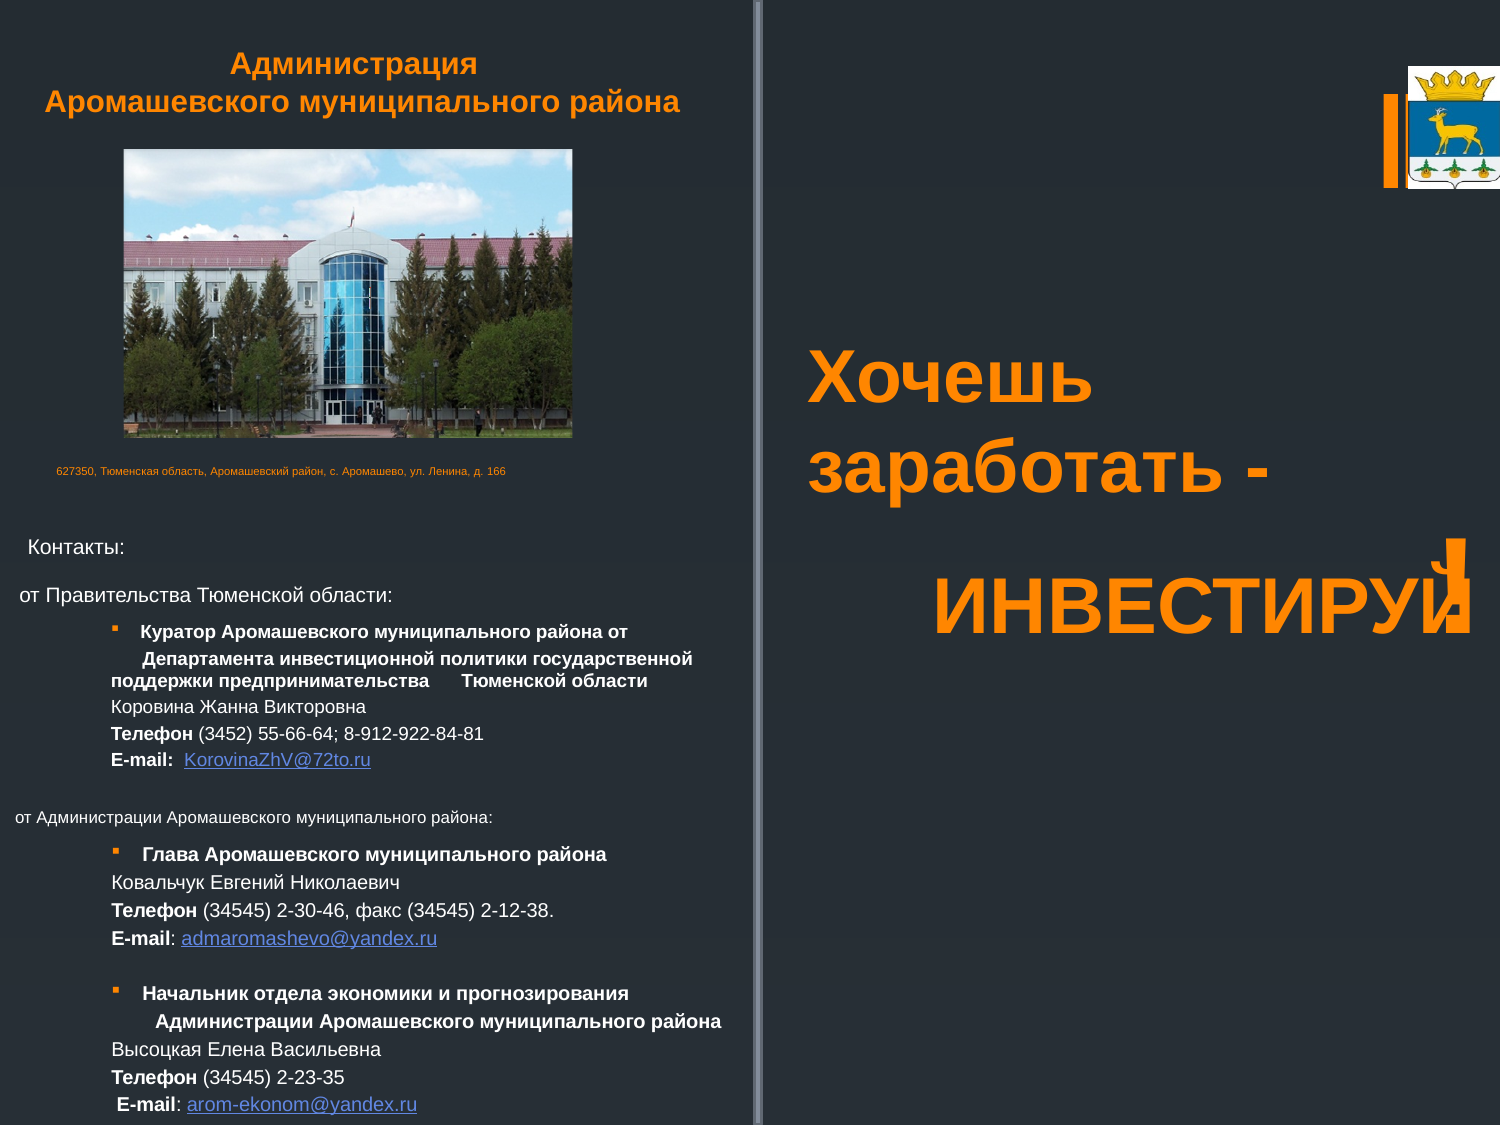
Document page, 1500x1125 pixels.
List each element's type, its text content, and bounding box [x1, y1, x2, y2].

title Администрация Аромашевского муниципального района [29, 42, 715, 126]
text_box [753, 657, 763, 1125]
text_box от Правительства Тюменской области: [0, 574, 609, 615]
list Контакты: [5, 526, 618, 567]
text_box [753, 0, 763, 503]
text_box ИНВЕСТИРУЙ [737, 503, 1387, 657]
text_box Куратор Аромашевского муниципального района от Департамента инвестиционной политики государственной поддержки предпринимательства Тюменской области Коровина Жанна Викторовна Телефон (3452) 55-66-64; 8-912-922-84-81 E-mail: KorovinaZhV@72to.ru [88, 586, 750, 781]
picture [123, 148, 573, 438]
text_box Глава Аромашевского муниципального района Ковальчук Евгений Николаевич Телефон (34545) 2-30-46, факс (34545) 2-12-38. E-mail: admaromashevo@yandex.ru Начальник отдела экономики и прогнозирования Администрации Аромашевского муниципального района Высоцкая Елена Васильевна Телефон (34545) 2-23-35 E-mail: arom-ekonom@yandex.ru [88, 834, 750, 1125]
text_box от Администрации Аромашевского муниципального района: [0, 798, 690, 835]
picture [1408, 65, 1500, 189]
text_box ! [1387, 479, 1500, 669]
text_box Хочешь заработать - [763, 255, 1483, 503]
text_box 627350, Тюменская область, Аромашевский район, с. Аромашево, ул. Ленина, д. 166 [41, 456, 715, 528]
